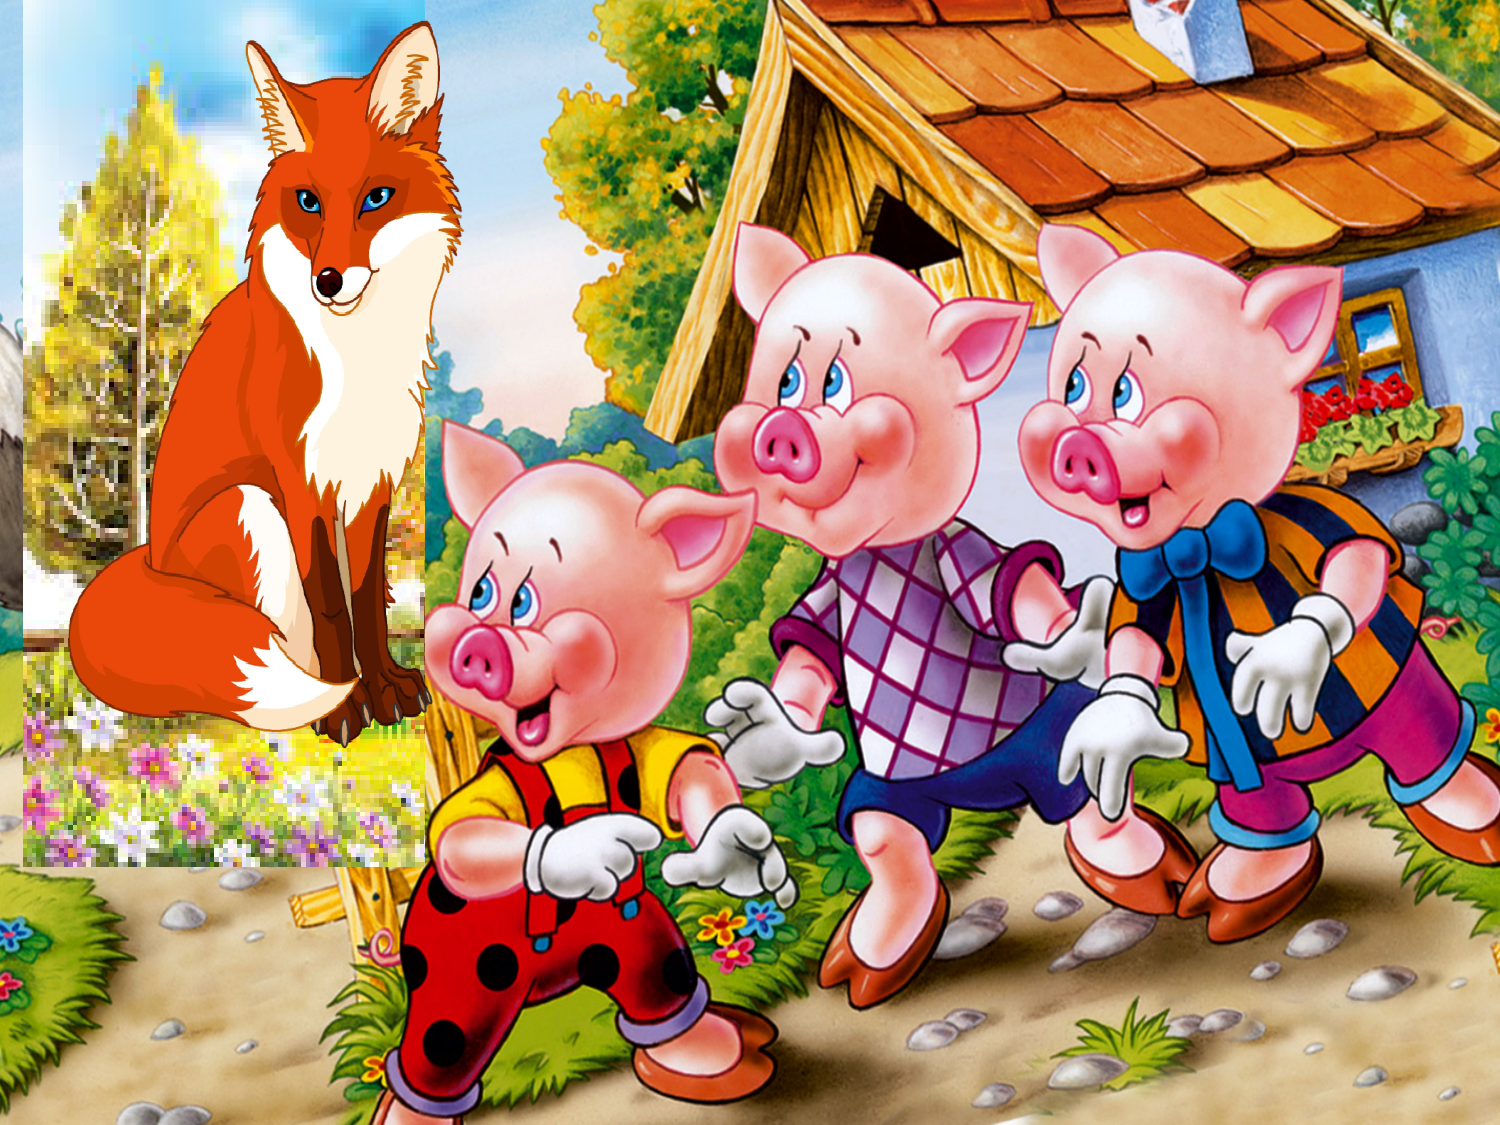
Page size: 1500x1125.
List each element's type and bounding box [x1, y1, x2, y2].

picture [22, 0, 479, 867]
list [0, 0, 1500, 1125]
